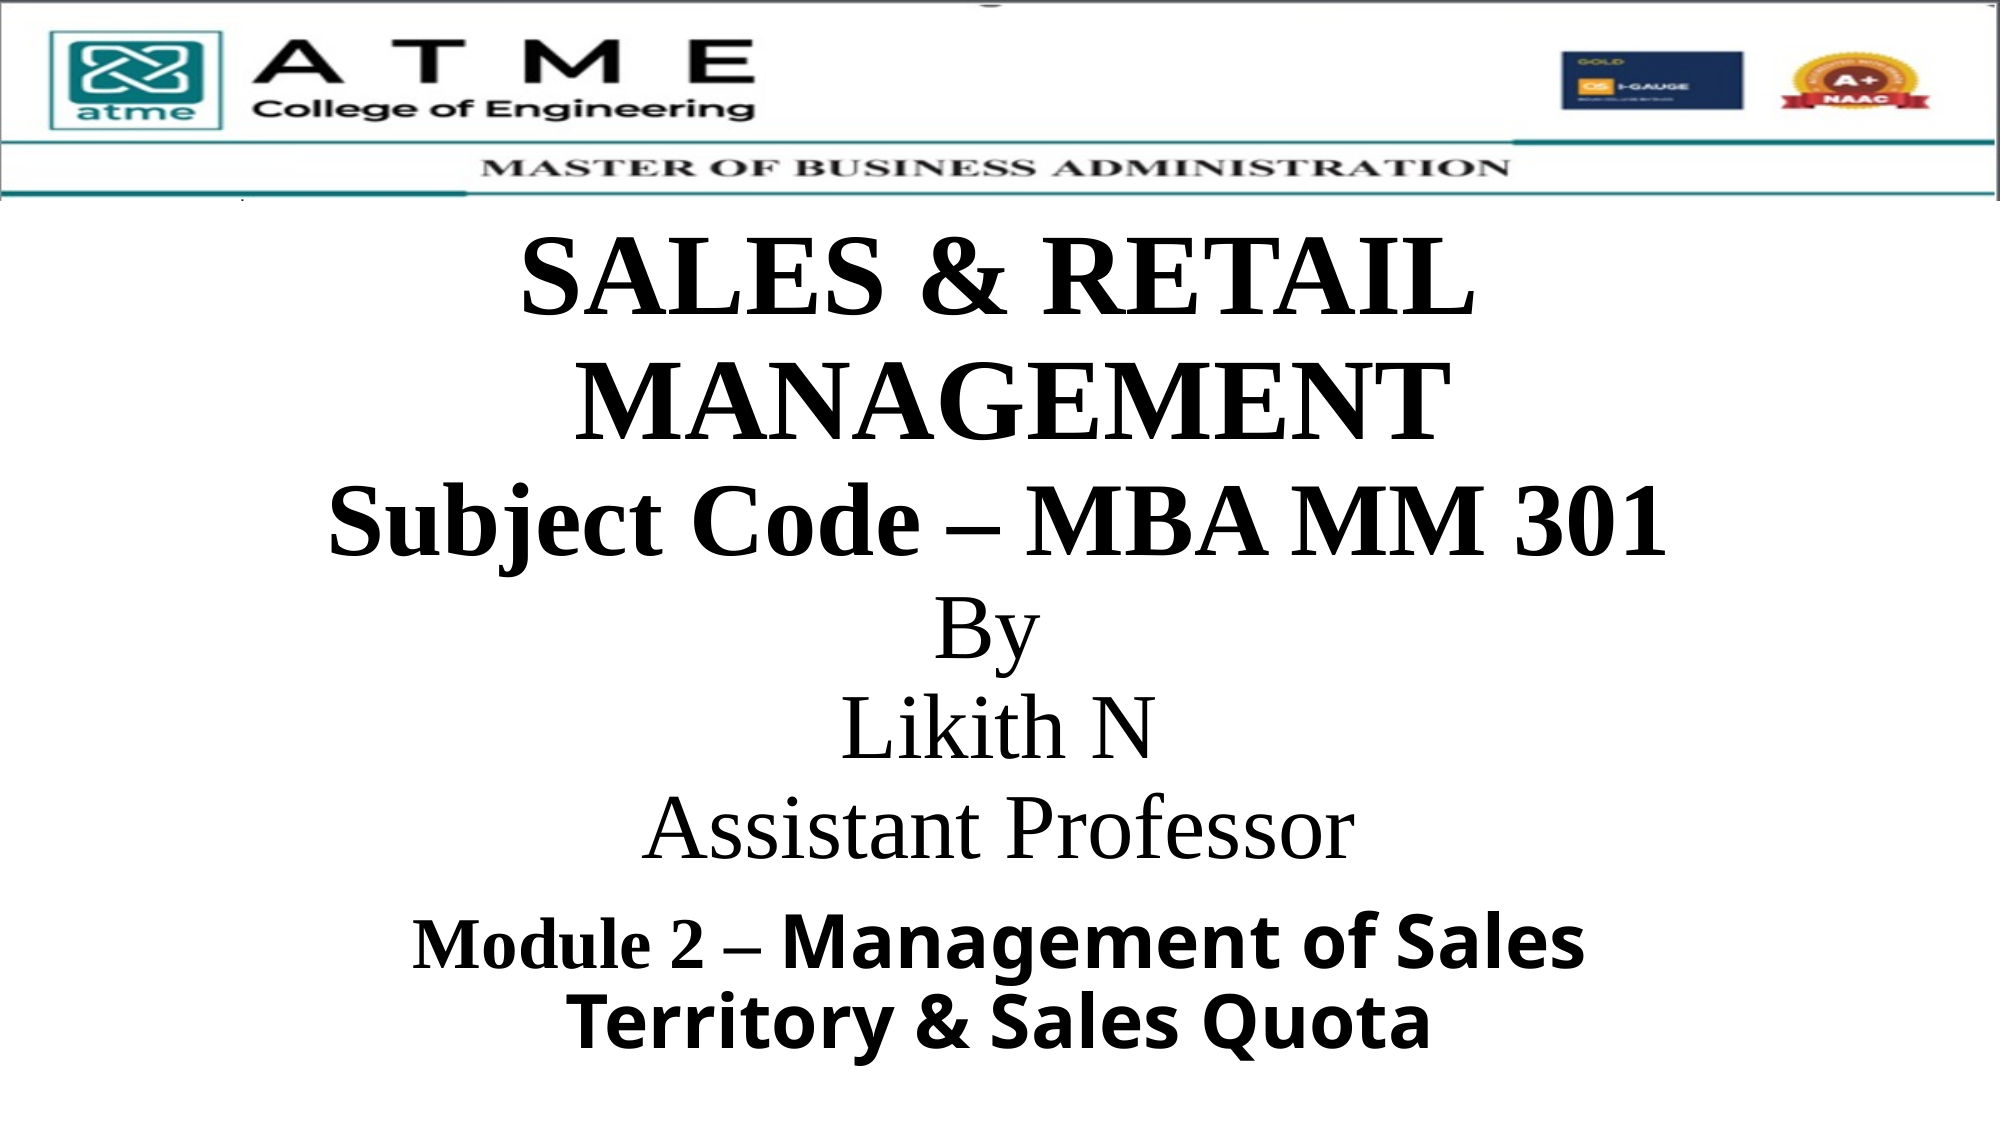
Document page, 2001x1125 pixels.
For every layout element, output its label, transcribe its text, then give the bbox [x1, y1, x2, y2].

title SALES & RETAIL MANAGEMENT Subject Code – MBA MM 301 By Likith N Assistant Professor [60, 204, 1938, 887]
subtitle Module 2 – Management of Sales Territory & Sales Quota [249, 861, 1750, 1108]
picture [0, 0, 2000, 201]
